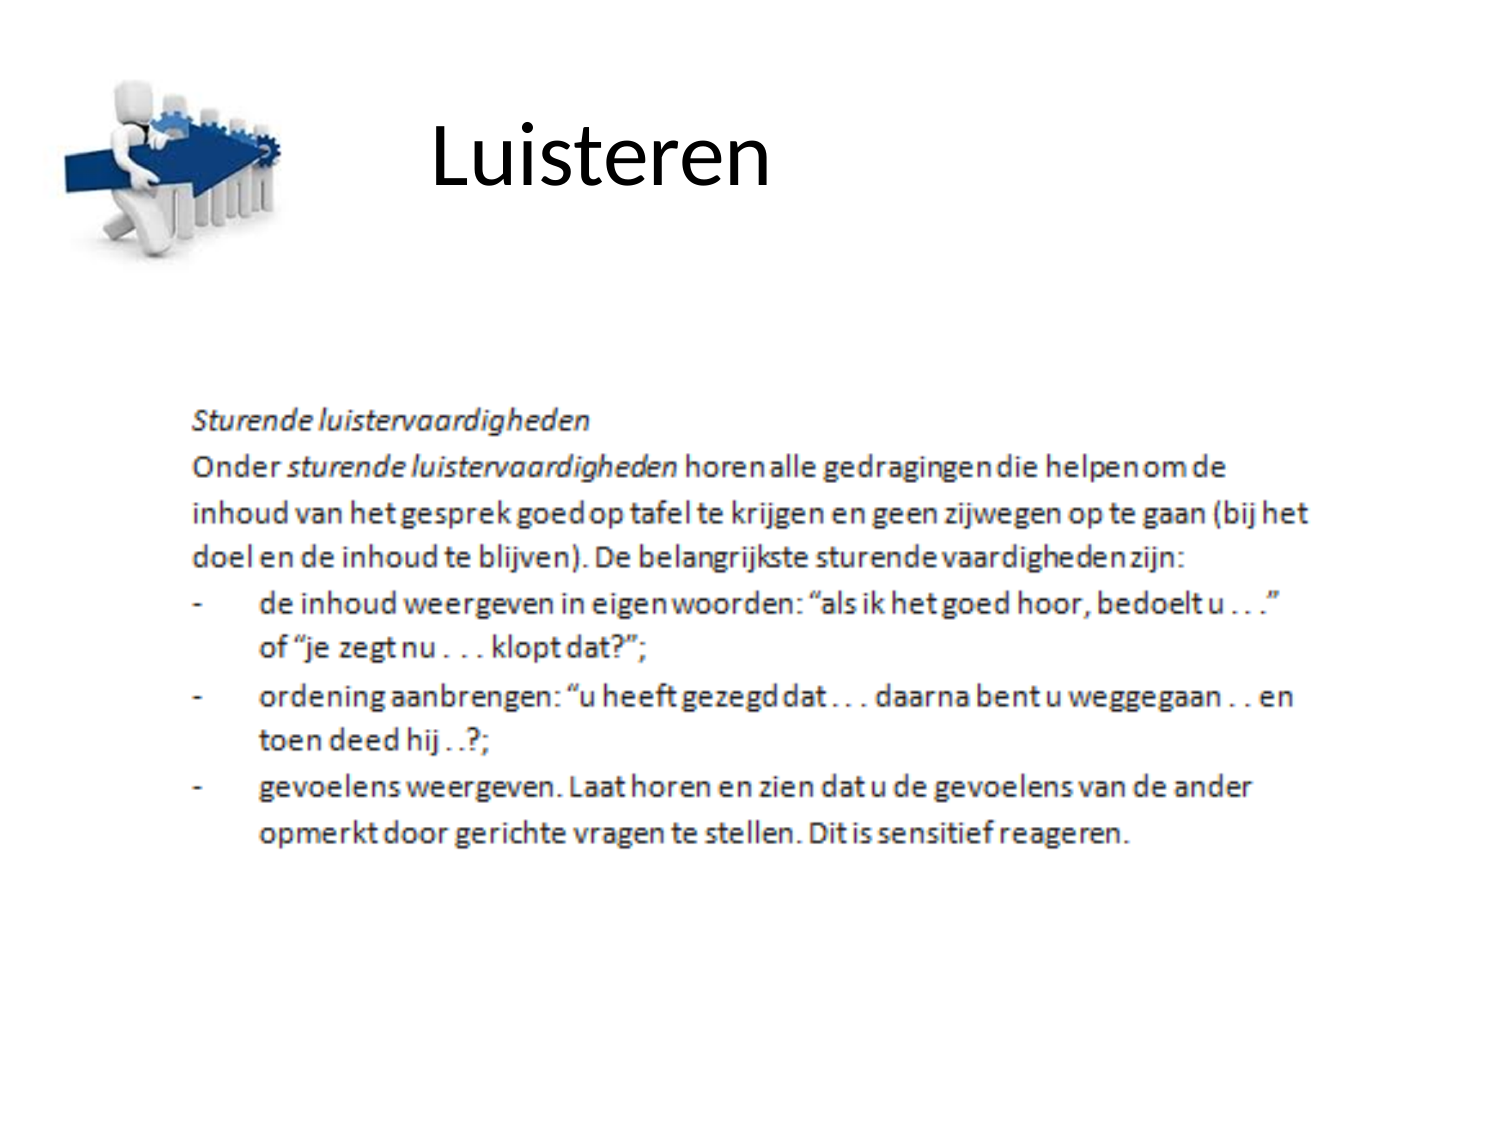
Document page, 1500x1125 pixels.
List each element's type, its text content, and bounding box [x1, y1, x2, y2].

title Luisteren [289, 54, 916, 244]
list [166, 385, 1347, 875]
picture [17, 66, 327, 281]
